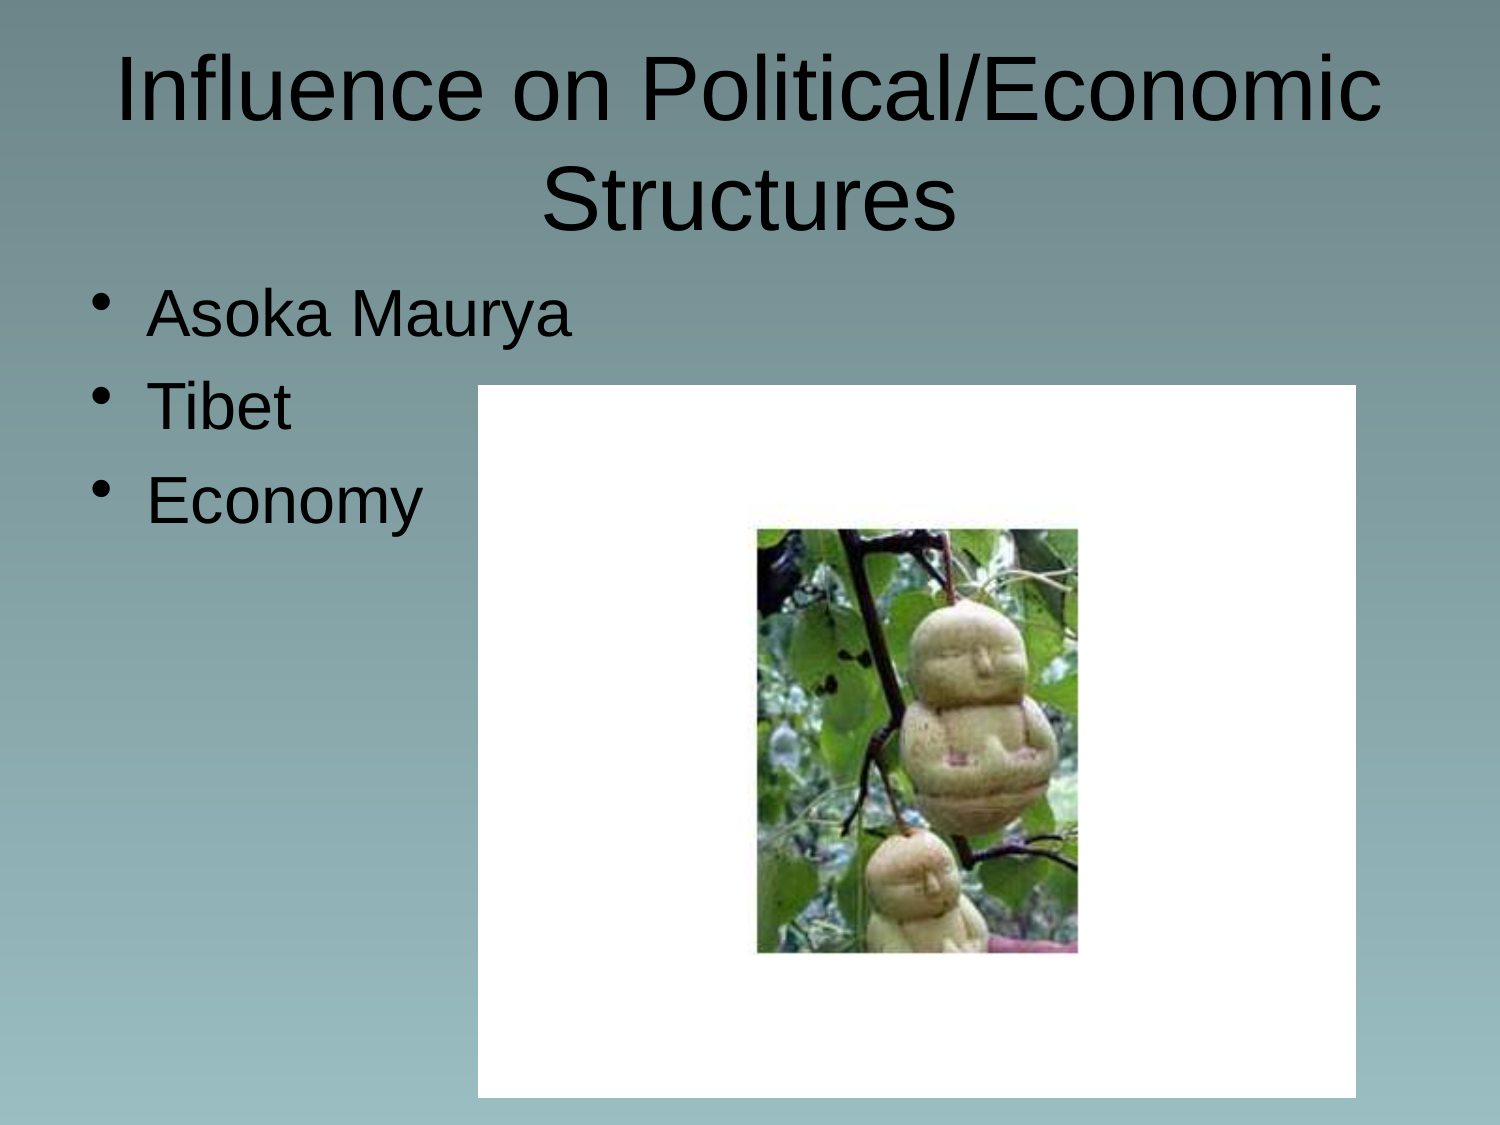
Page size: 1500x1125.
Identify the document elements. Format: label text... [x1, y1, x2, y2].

picture [478, 385, 1357, 1099]
list Asoka Maurya Tibet Economy [74, 262, 1426, 1006]
title Influence on Political/Economic Structures [74, 44, 1426, 233]
